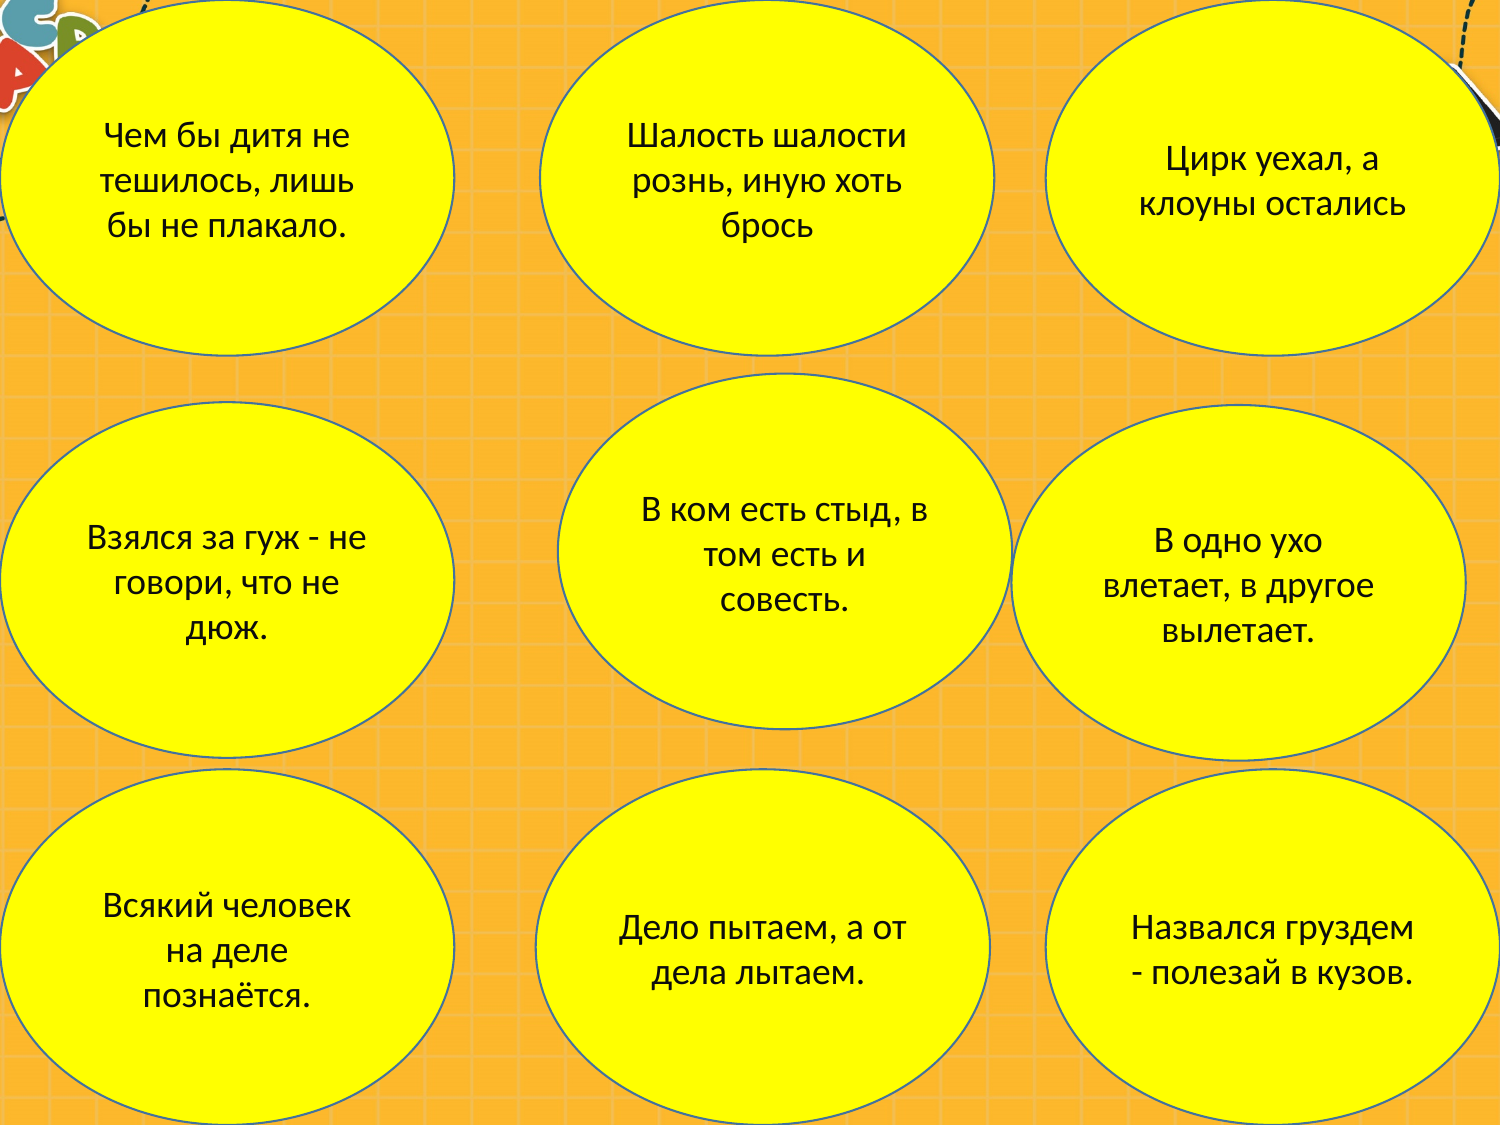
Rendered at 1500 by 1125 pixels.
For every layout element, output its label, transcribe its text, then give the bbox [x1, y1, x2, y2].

text_box Чем бы дитя не тешилось, лишь бы не плакало. [0, 0, 456, 357]
text_box Шалость шалости рознь, иную хоть брось [538, 0, 996, 357]
text_box В одно ухо влетает, в другое вылетает. [1010, 403, 1467, 762]
text_box Всякий человек на деле познаётся. [0, 768, 456, 1125]
text_box Цирк уехал, а клоуны остались [1044, 0, 1500, 357]
picture [1308, 0, 1500, 154]
picture [0, 0, 1500, 1125]
text_box В ком есть стыд, в том есть и совесть. [556, 372, 1014, 731]
picture [1307, 971, 1500, 1125]
text_box Взялся за гуж - не говори, что не дюж. [0, 401, 456, 759]
text_box Назвался груздем - полезай в кузов. [1044, 768, 1500, 1125]
picture [0, 0, 192, 154]
picture [0, 971, 193, 1125]
text_box Дело пытаем, а от дела лытаем. [534, 768, 992, 1125]
